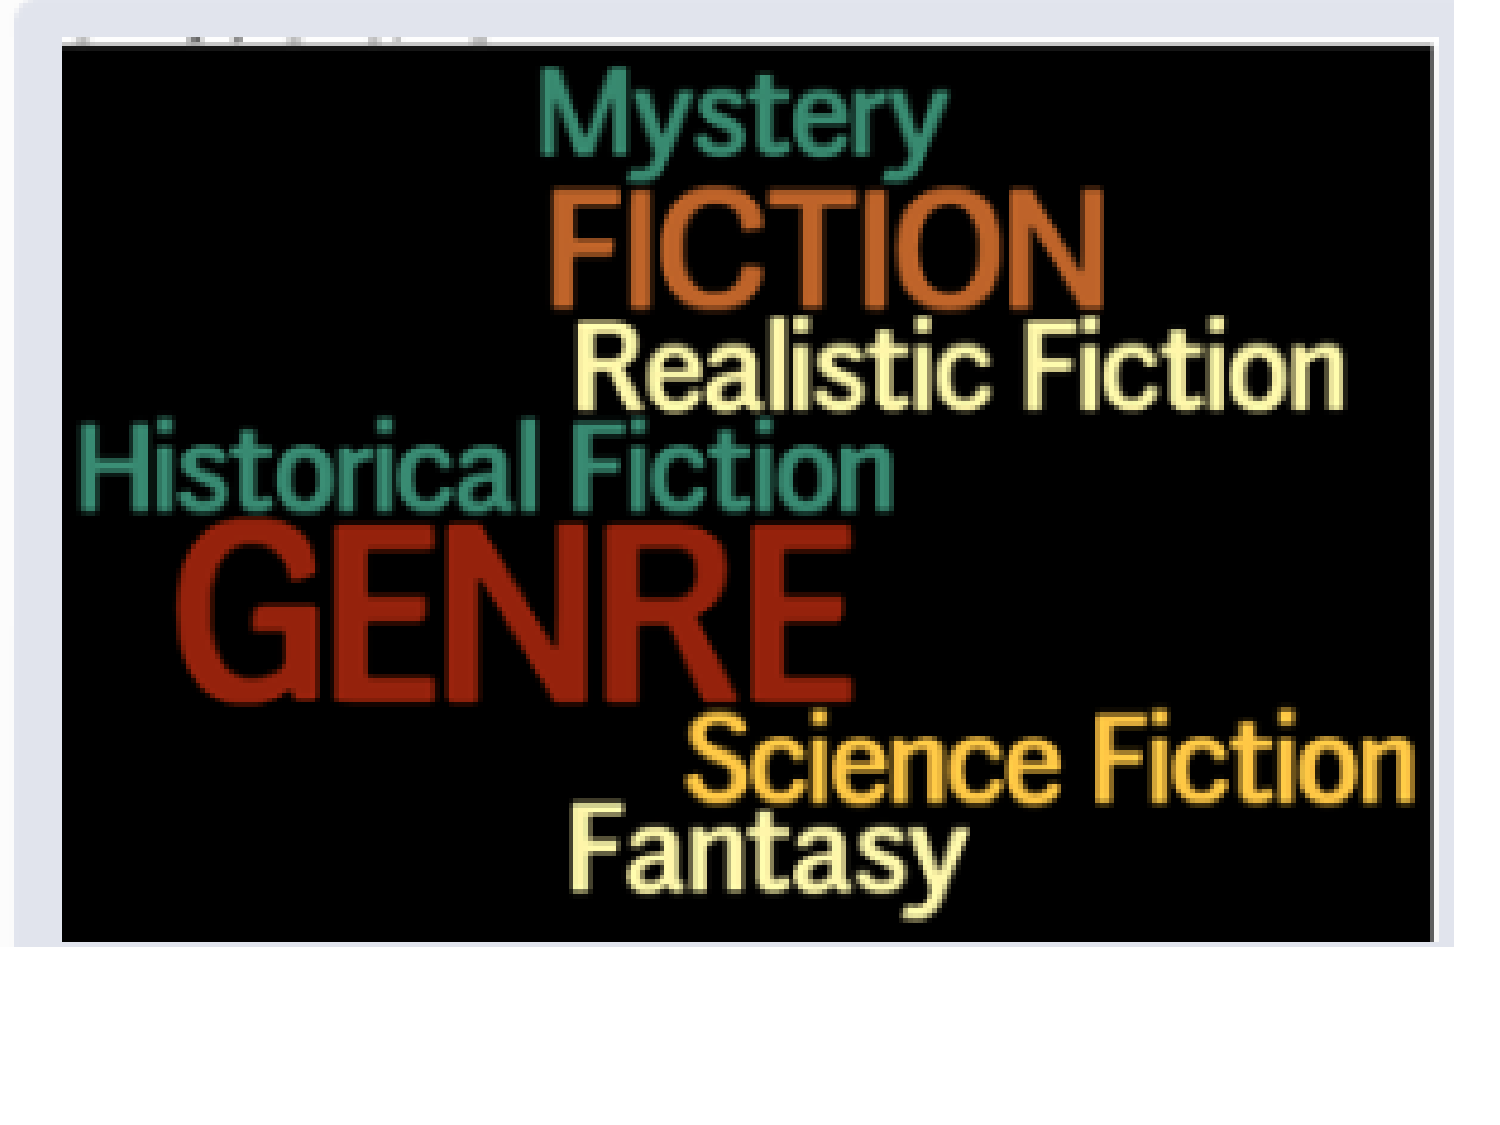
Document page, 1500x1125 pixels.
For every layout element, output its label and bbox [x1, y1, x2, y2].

picture [0, 0, 1454, 947]
